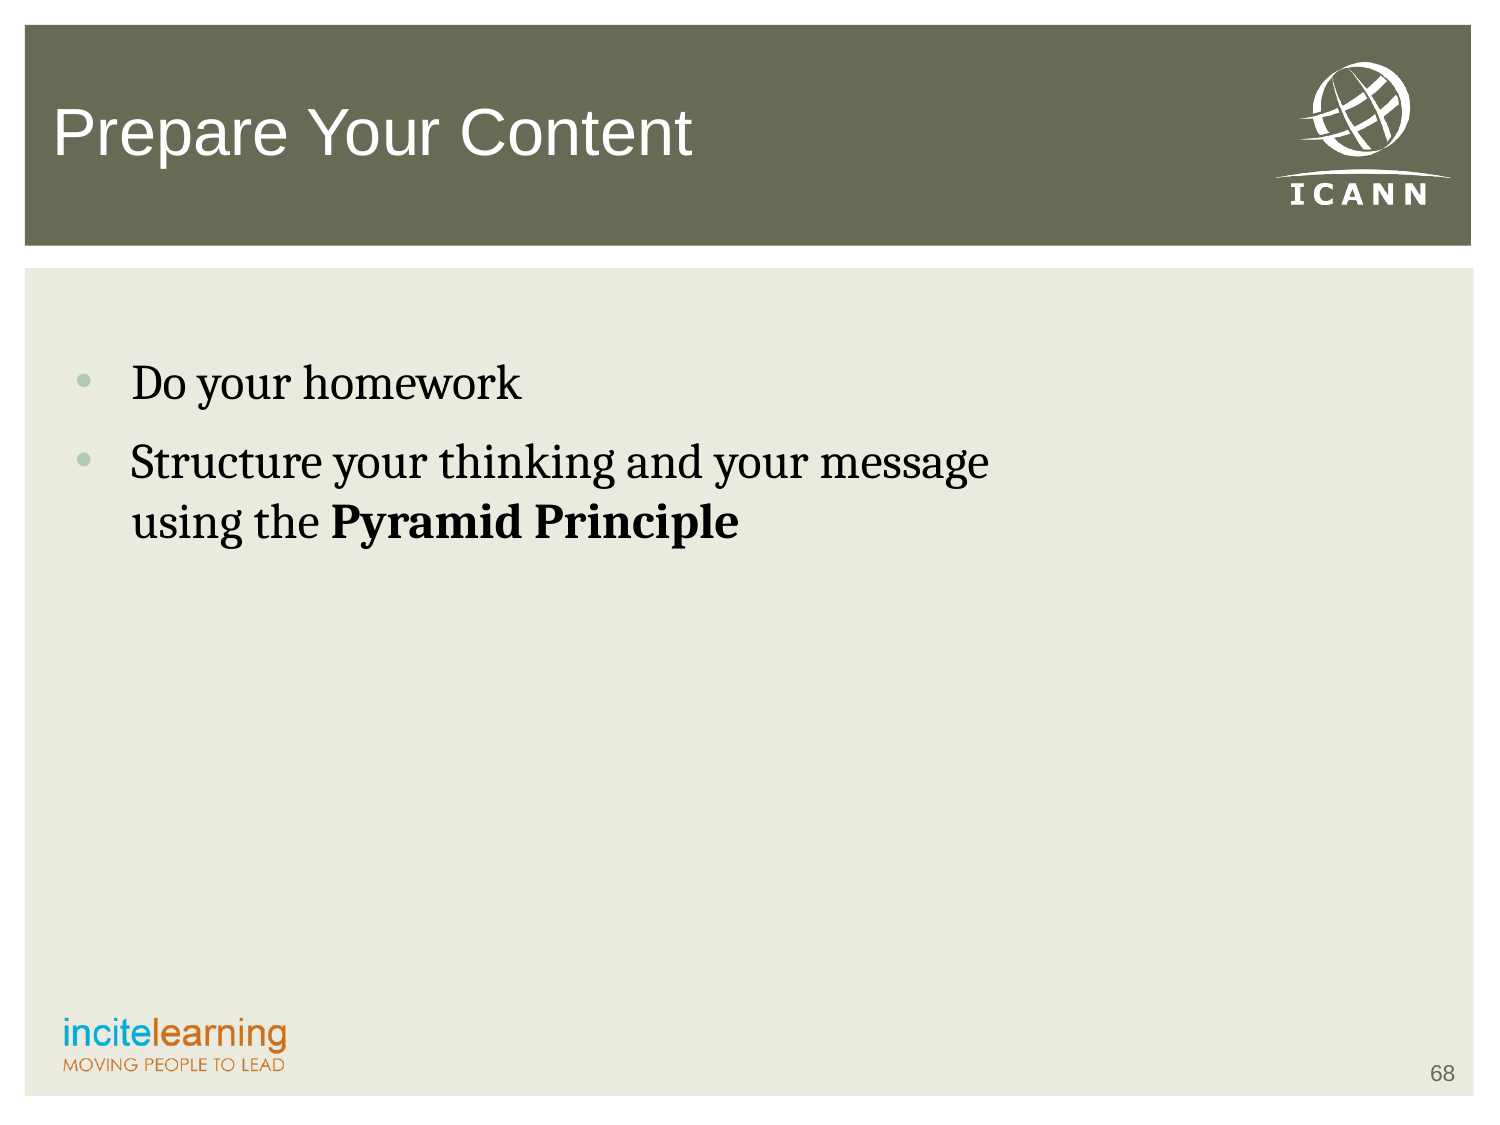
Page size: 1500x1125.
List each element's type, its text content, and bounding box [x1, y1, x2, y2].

picture [62, 1012, 288, 1076]
picture [1273, 196, 1453, 205]
title Prepare Your Content [37, 62, 1461, 196]
list Do your homework Structure your thinking and your message using the Pyramid Principle [75, 350, 1082, 993]
slide_number 68 [1373, 1048, 1472, 1097]
